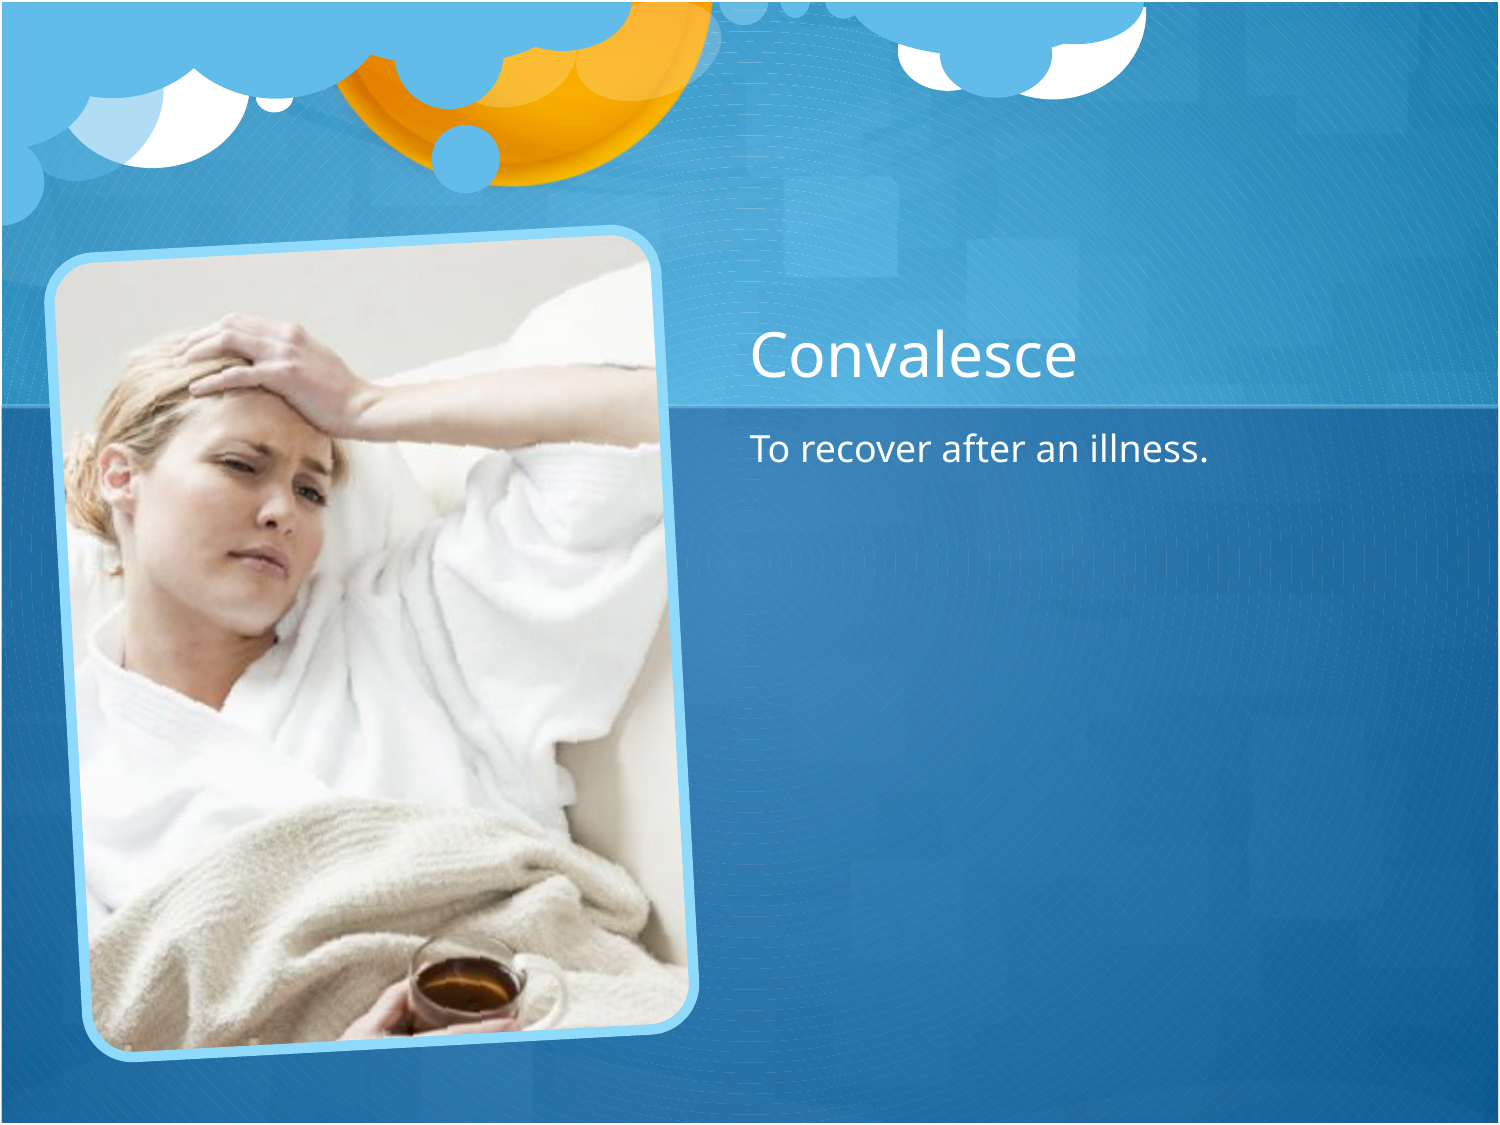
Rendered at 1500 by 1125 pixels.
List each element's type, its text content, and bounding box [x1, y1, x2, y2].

list To recover after an illness. [734, 417, 1383, 1025]
picture [2, 2, 1498, 1123]
title Convalesce [734, 162, 1383, 398]
